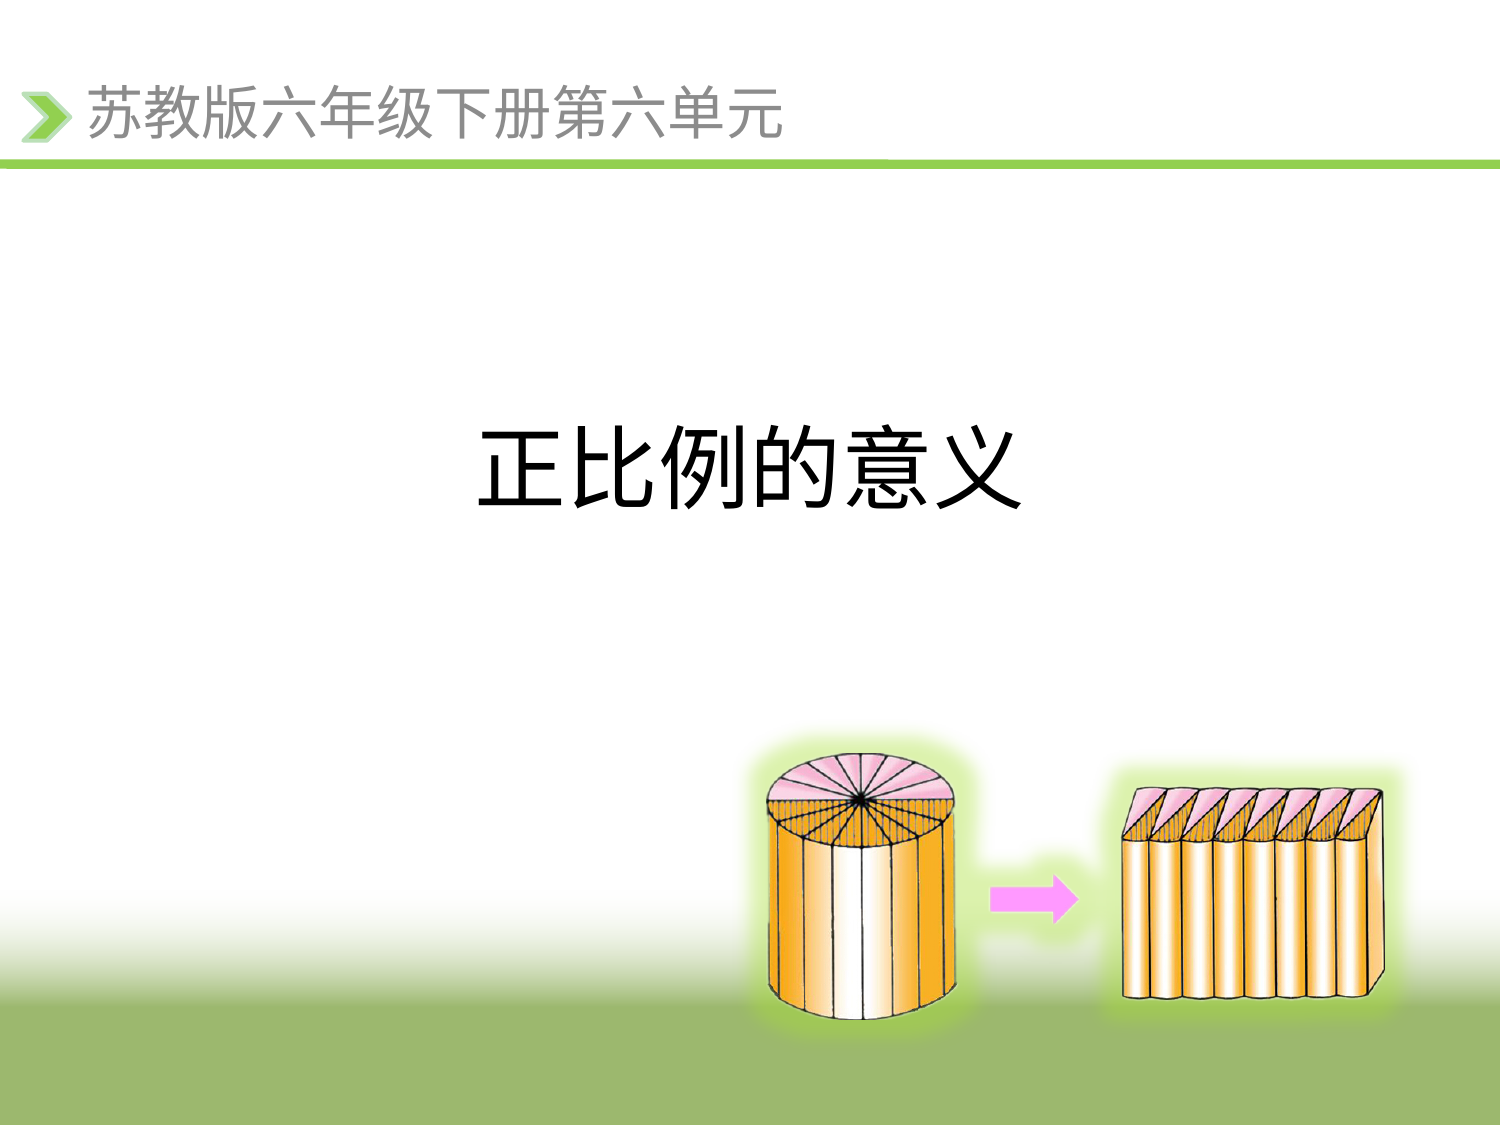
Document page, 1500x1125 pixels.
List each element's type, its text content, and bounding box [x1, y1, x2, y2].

list 苏教版六年级下册第六单元 [70, 34, 860, 188]
subtitle 正比例的意义 [0, 321, 1500, 610]
picture [766, 753, 1385, 1020]
